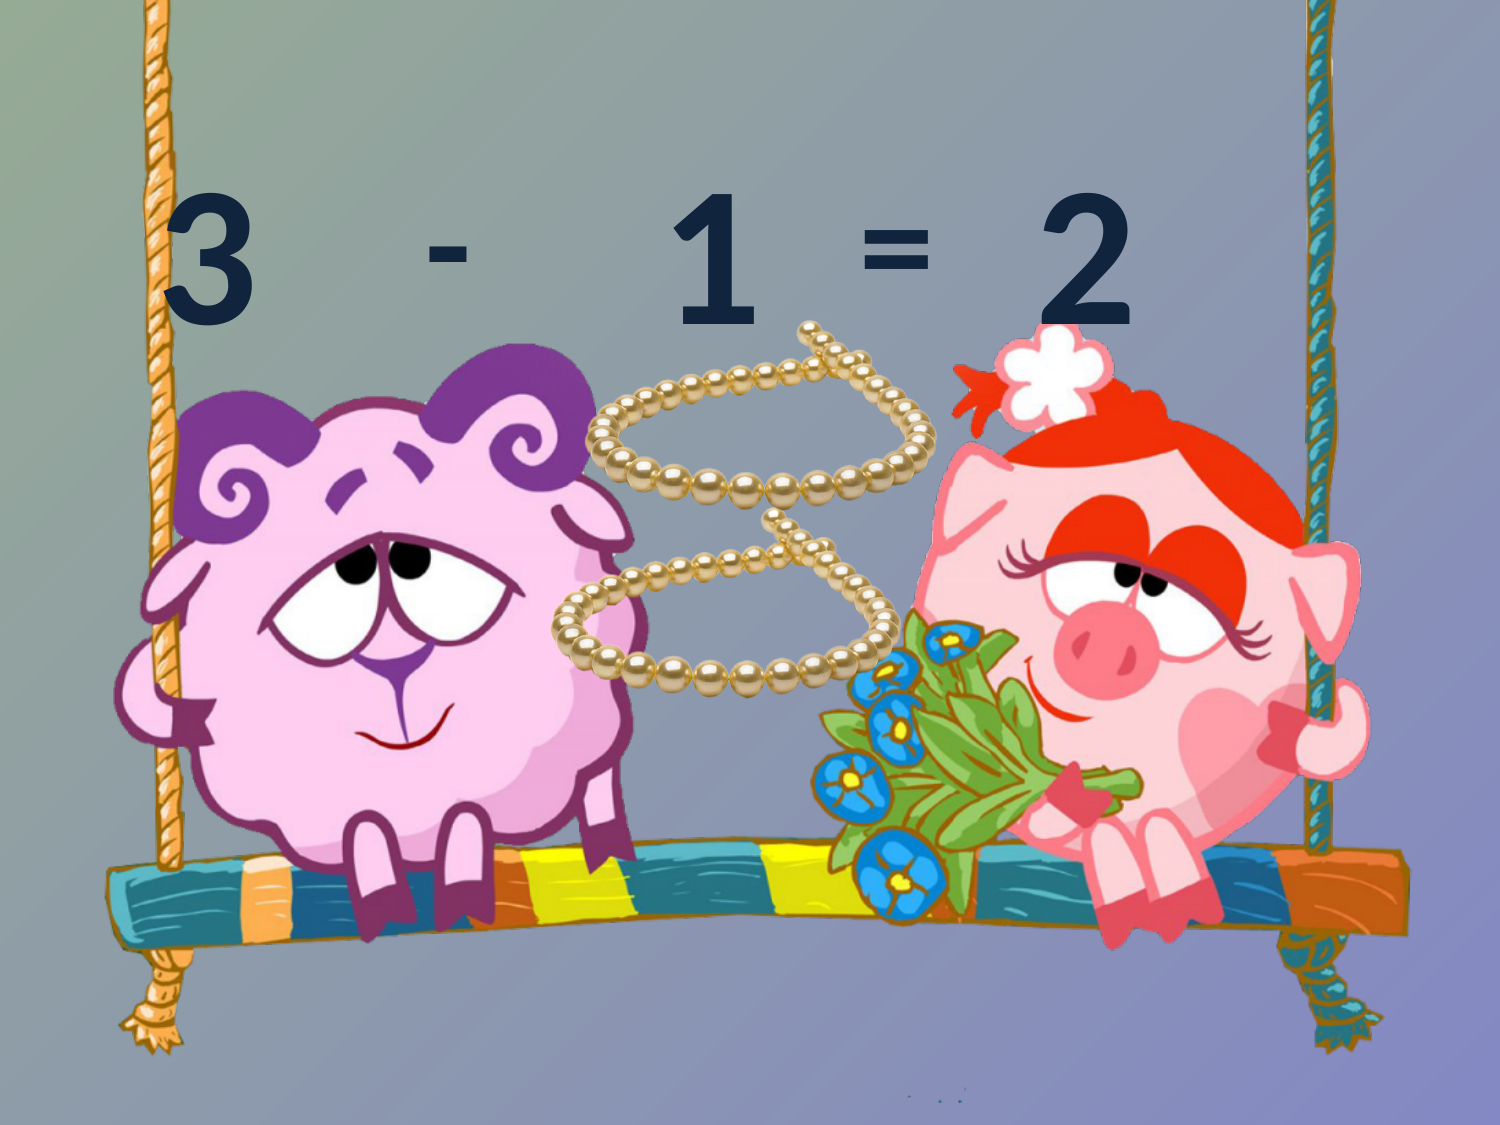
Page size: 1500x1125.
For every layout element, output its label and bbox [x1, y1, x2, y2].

text_box [140, 116, 950, 375]
picture [46, 0, 1454, 1125]
